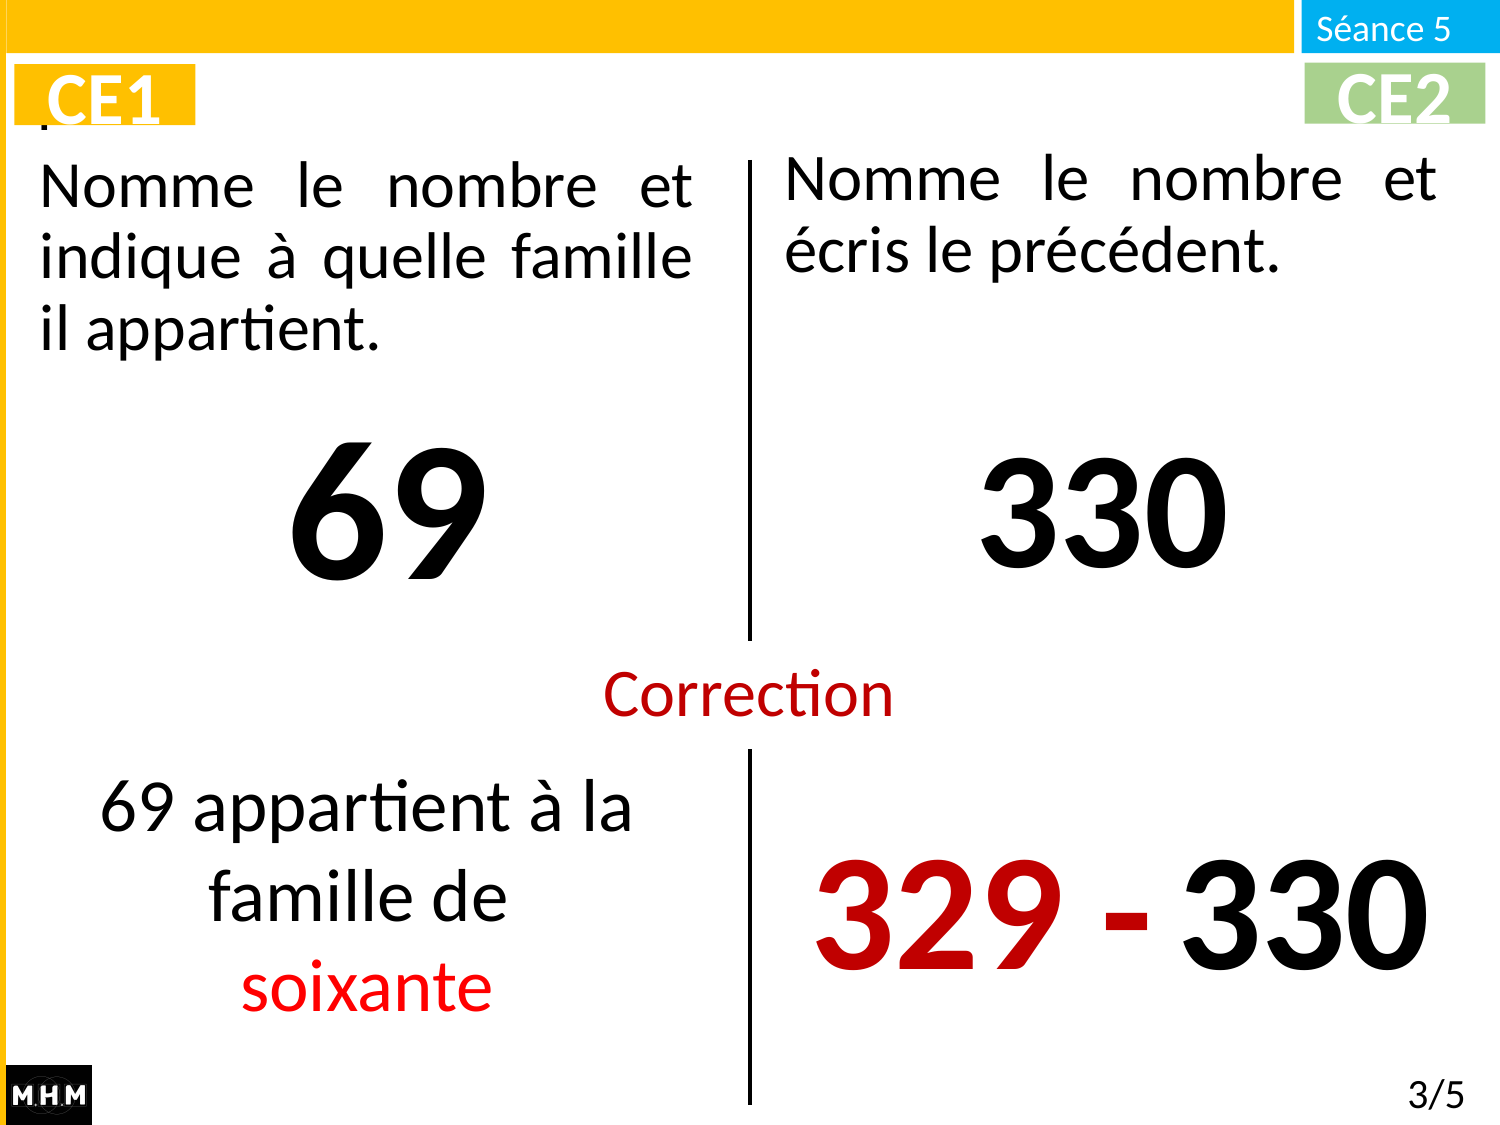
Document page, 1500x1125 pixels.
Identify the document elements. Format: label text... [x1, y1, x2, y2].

list 3/5 [1373, 1064, 1500, 1125]
text_box CE2 [1303, 62, 1487, 125]
text_box CE1 [13, 63, 196, 126]
text_box 329 - [788, 795, 1175, 1011]
text_box 330 [899, 393, 1305, 609]
text_box 330 [1175, 795, 1500, 1011]
text_box 69 appartient à la famille de soixante [25, 749, 710, 1034]
text_box Nomme le nombre et indique à quelle famille il appartient. [25, 142, 710, 373]
text_box Nomme le nombre et écris le précédent. [769, 99, 1454, 330]
picture [6, 1065, 92, 1125]
text_box Correction [588, 649, 1500, 739]
text_box 69 [186, 373, 589, 628]
